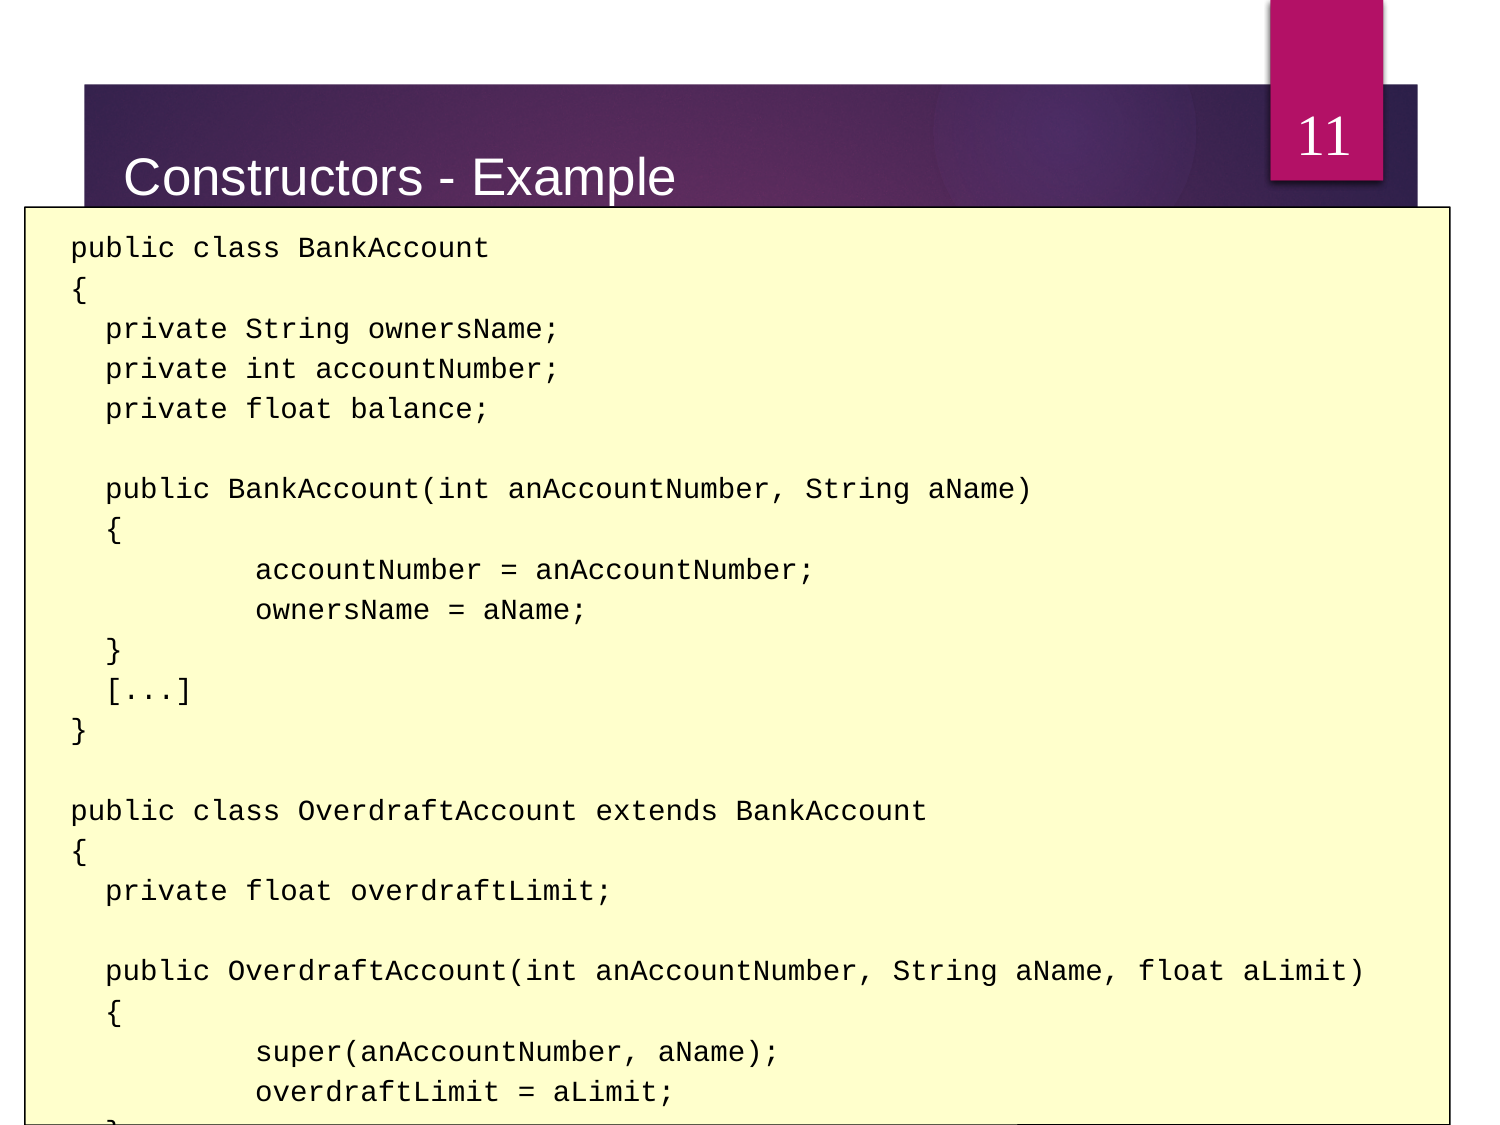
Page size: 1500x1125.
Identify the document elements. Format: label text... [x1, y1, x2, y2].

slide_number 11 [1259, 48, 1390, 175]
text_box Constructors - Example [102, 142, 700, 206]
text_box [24, 206, 1451, 1125]
